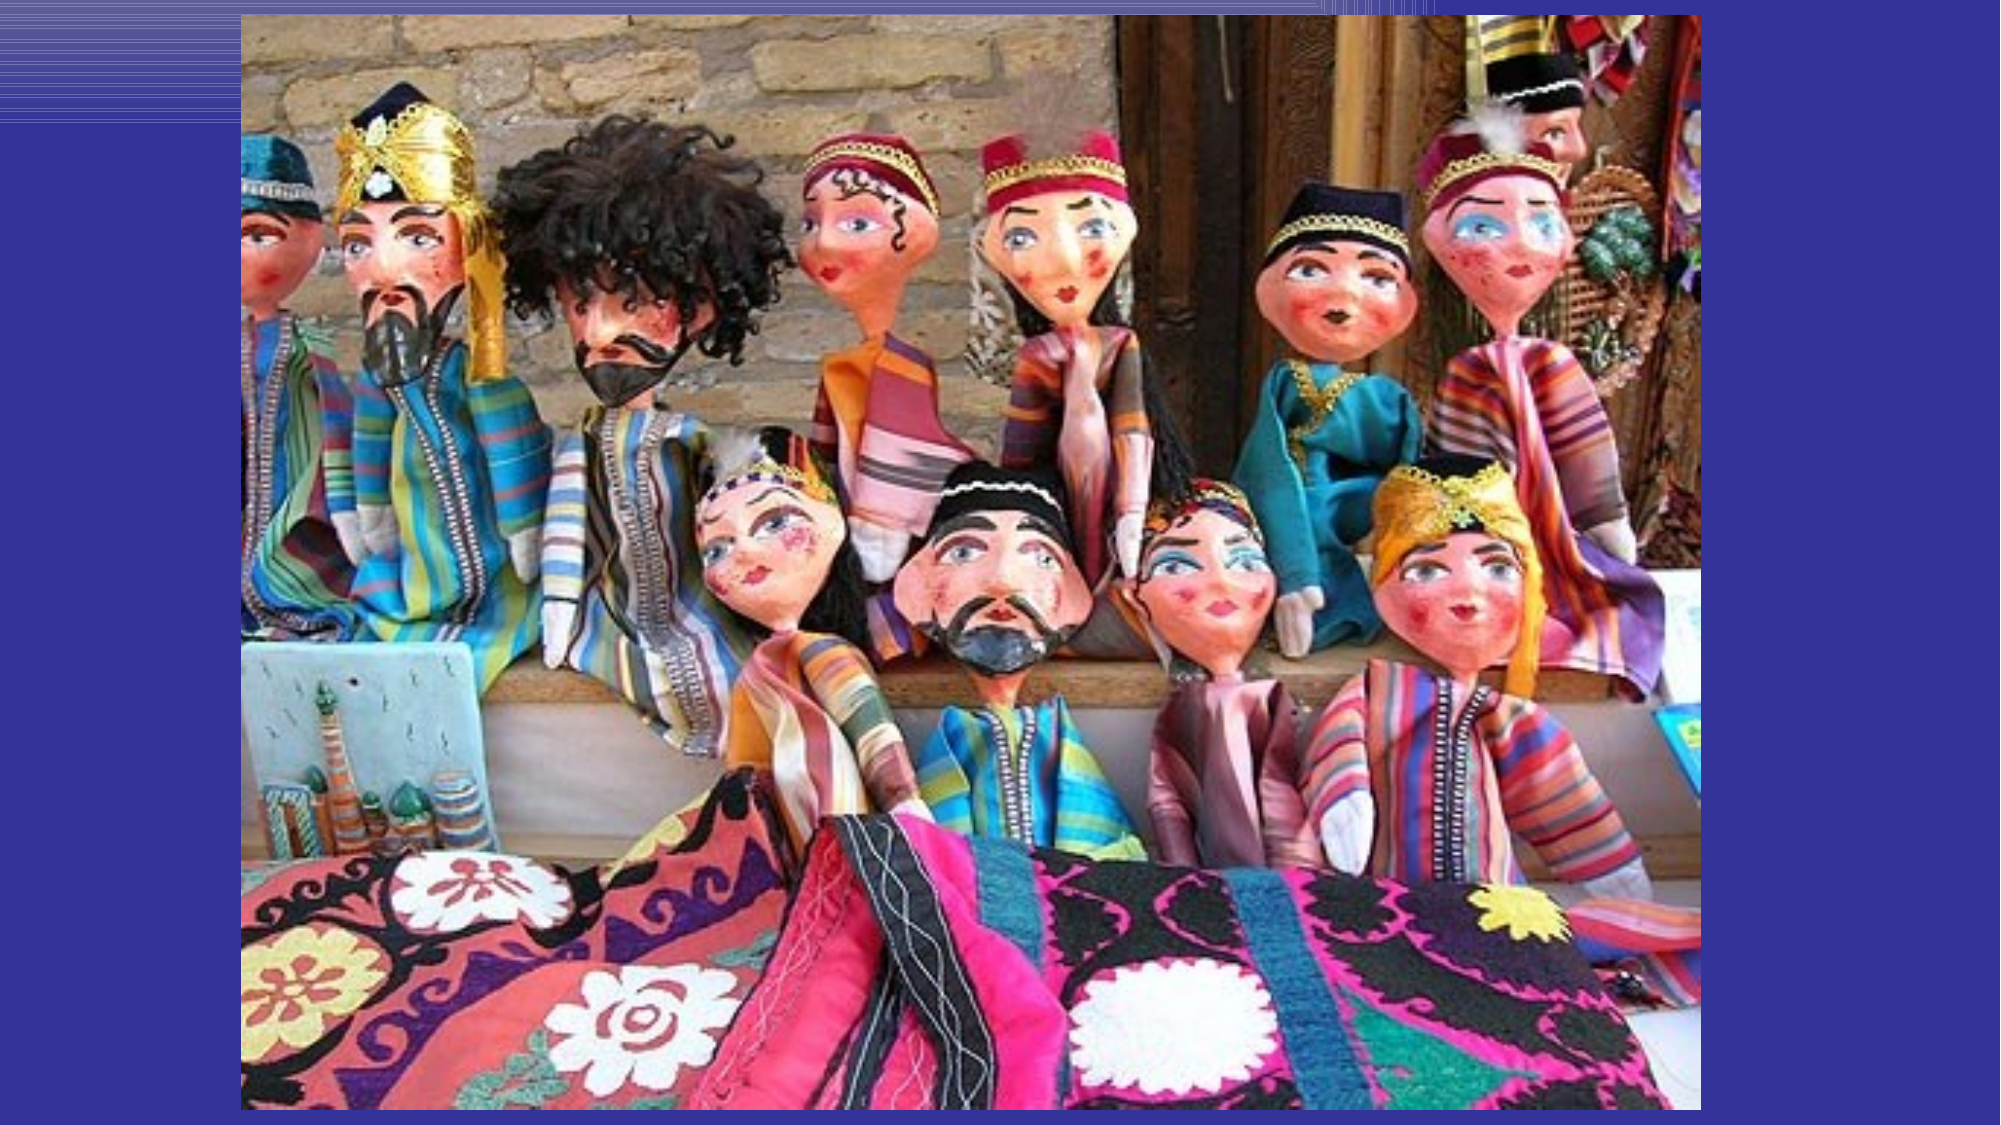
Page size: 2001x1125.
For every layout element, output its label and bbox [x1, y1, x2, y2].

picture [241, 14, 1701, 1110]
